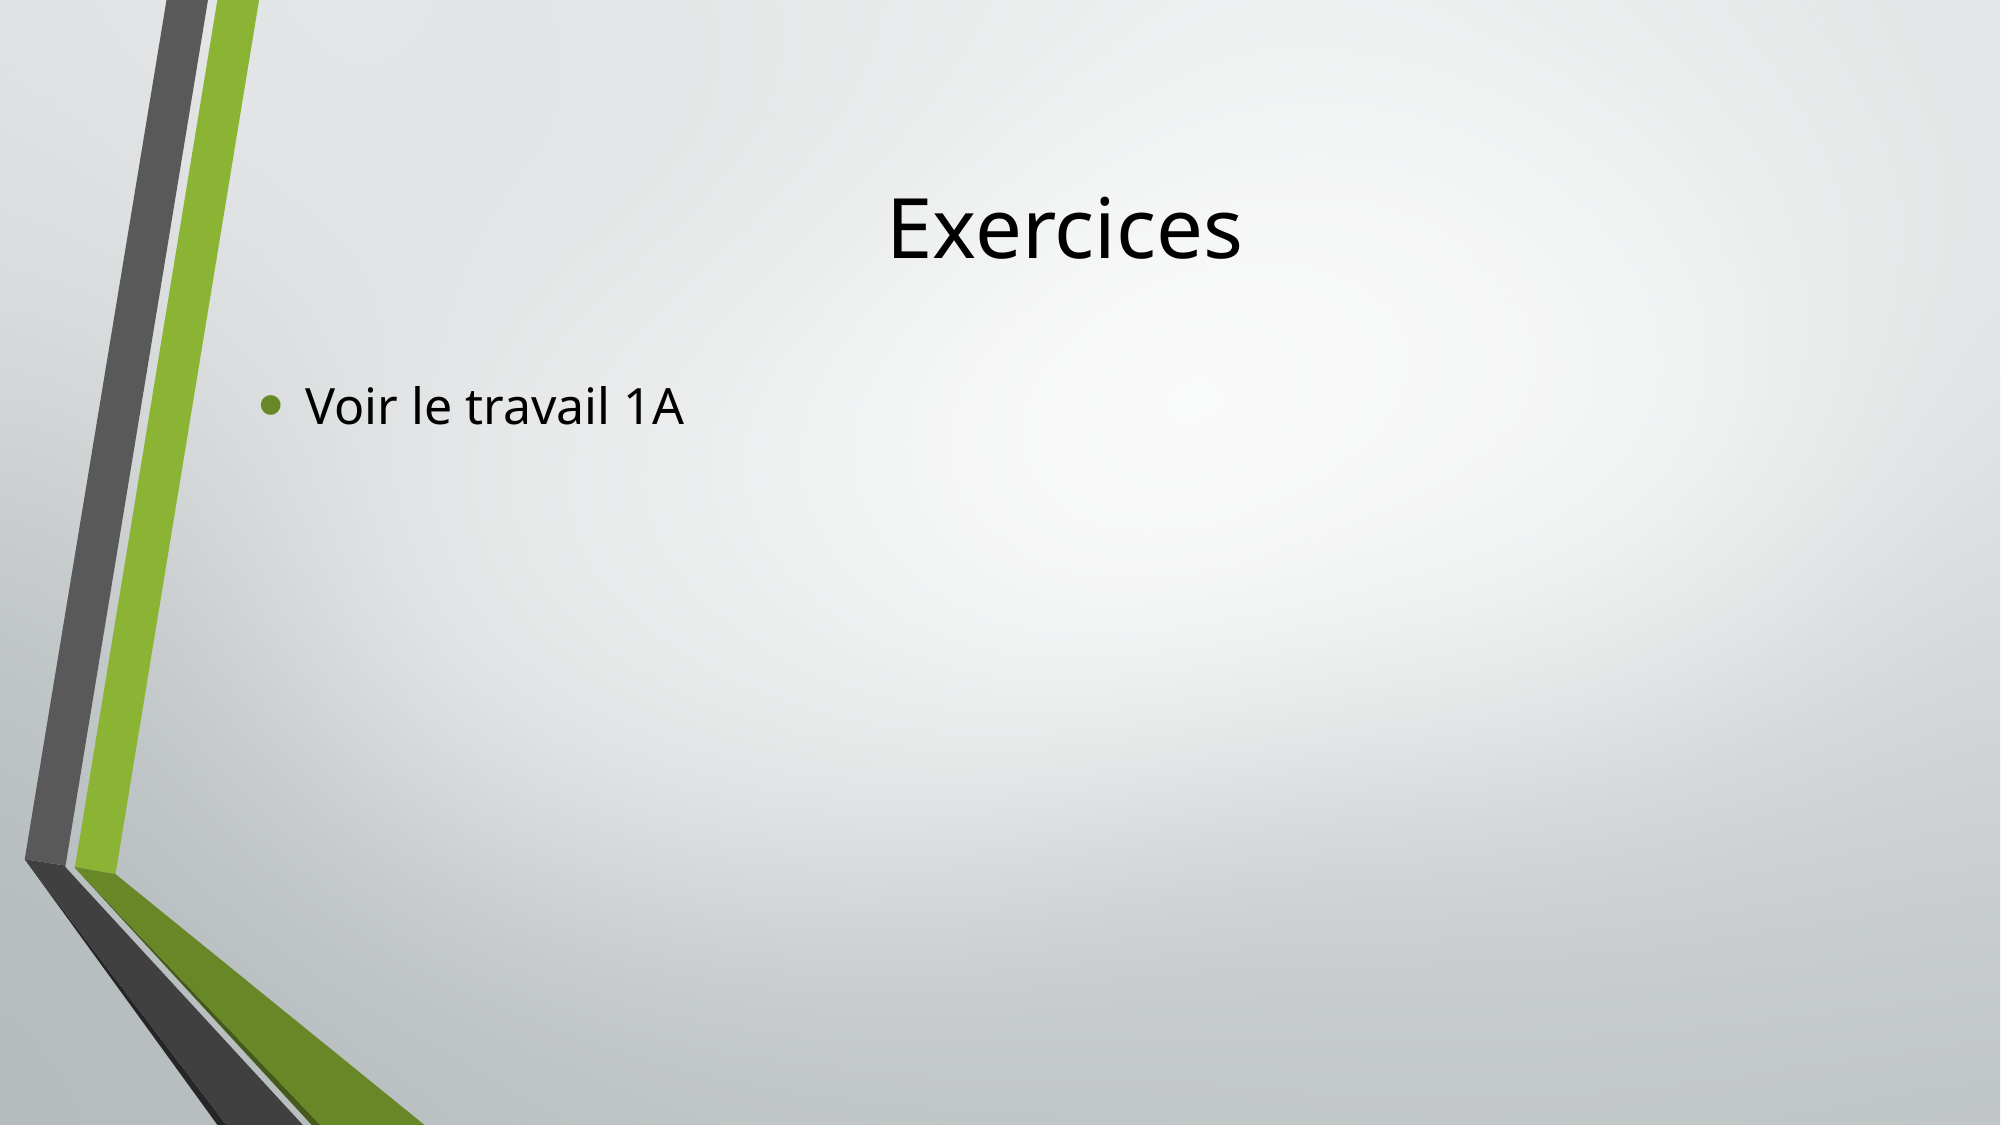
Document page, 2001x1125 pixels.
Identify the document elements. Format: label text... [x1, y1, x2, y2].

list Voir le travail 1A [243, 345, 1887, 950]
title Exercices [243, 112, 1887, 338]
